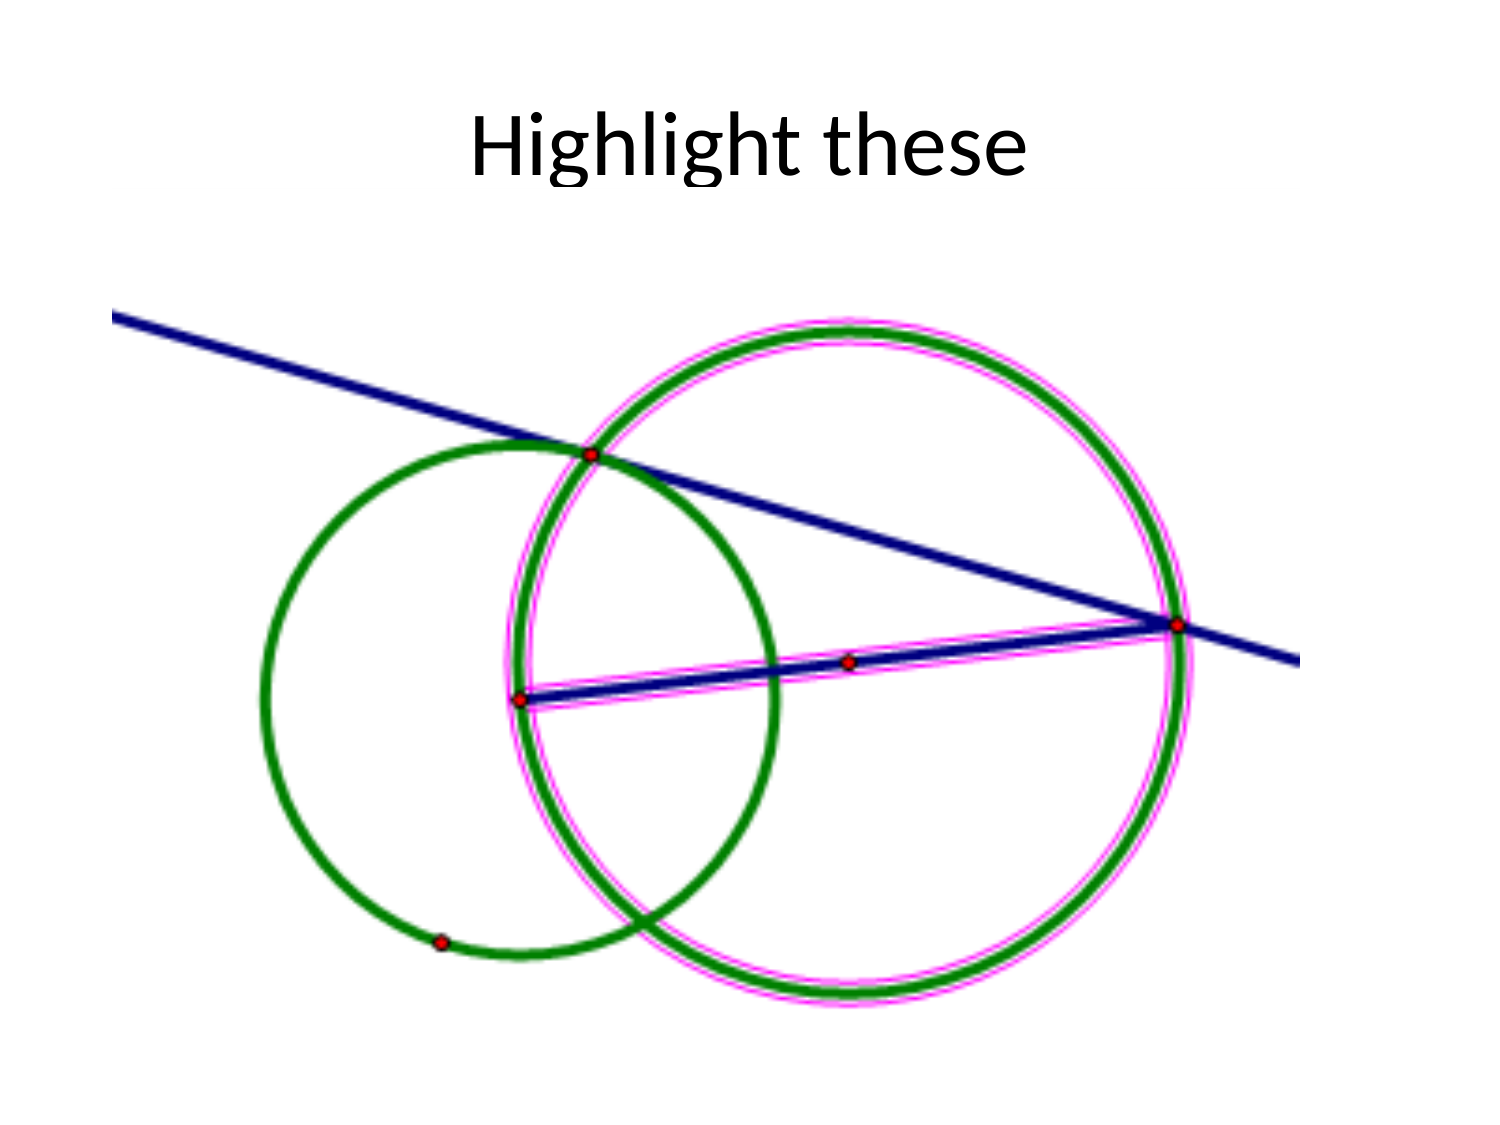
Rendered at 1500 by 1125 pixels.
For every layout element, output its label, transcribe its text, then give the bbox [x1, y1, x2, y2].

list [112, 187, 1301, 1084]
title Highlight these [75, 45, 1425, 233]
